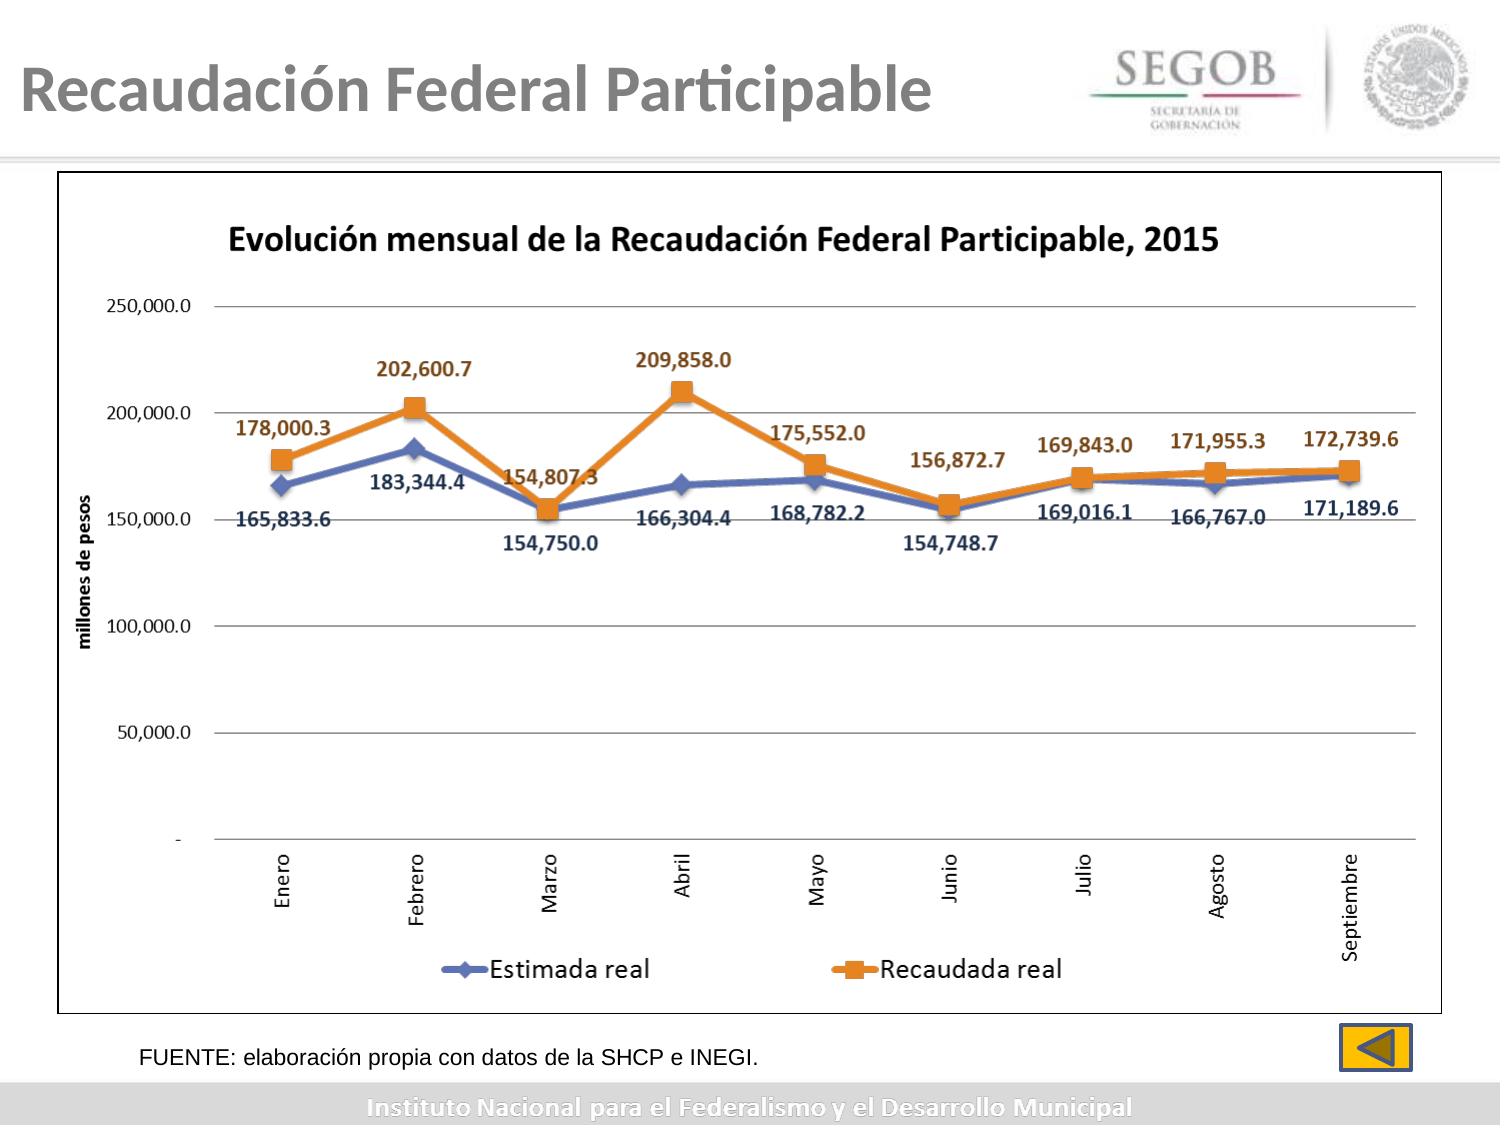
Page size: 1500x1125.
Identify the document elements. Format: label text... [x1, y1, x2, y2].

text_box Recaudación Federal Participable [4, 52, 1058, 132]
text_box [1339, 1023, 1413, 1072]
picture [0, 0, 1500, 1125]
text_box FUENTE: elaboración propia con datos de la SHCP e INEGI. [123, 1035, 1235, 1078]
